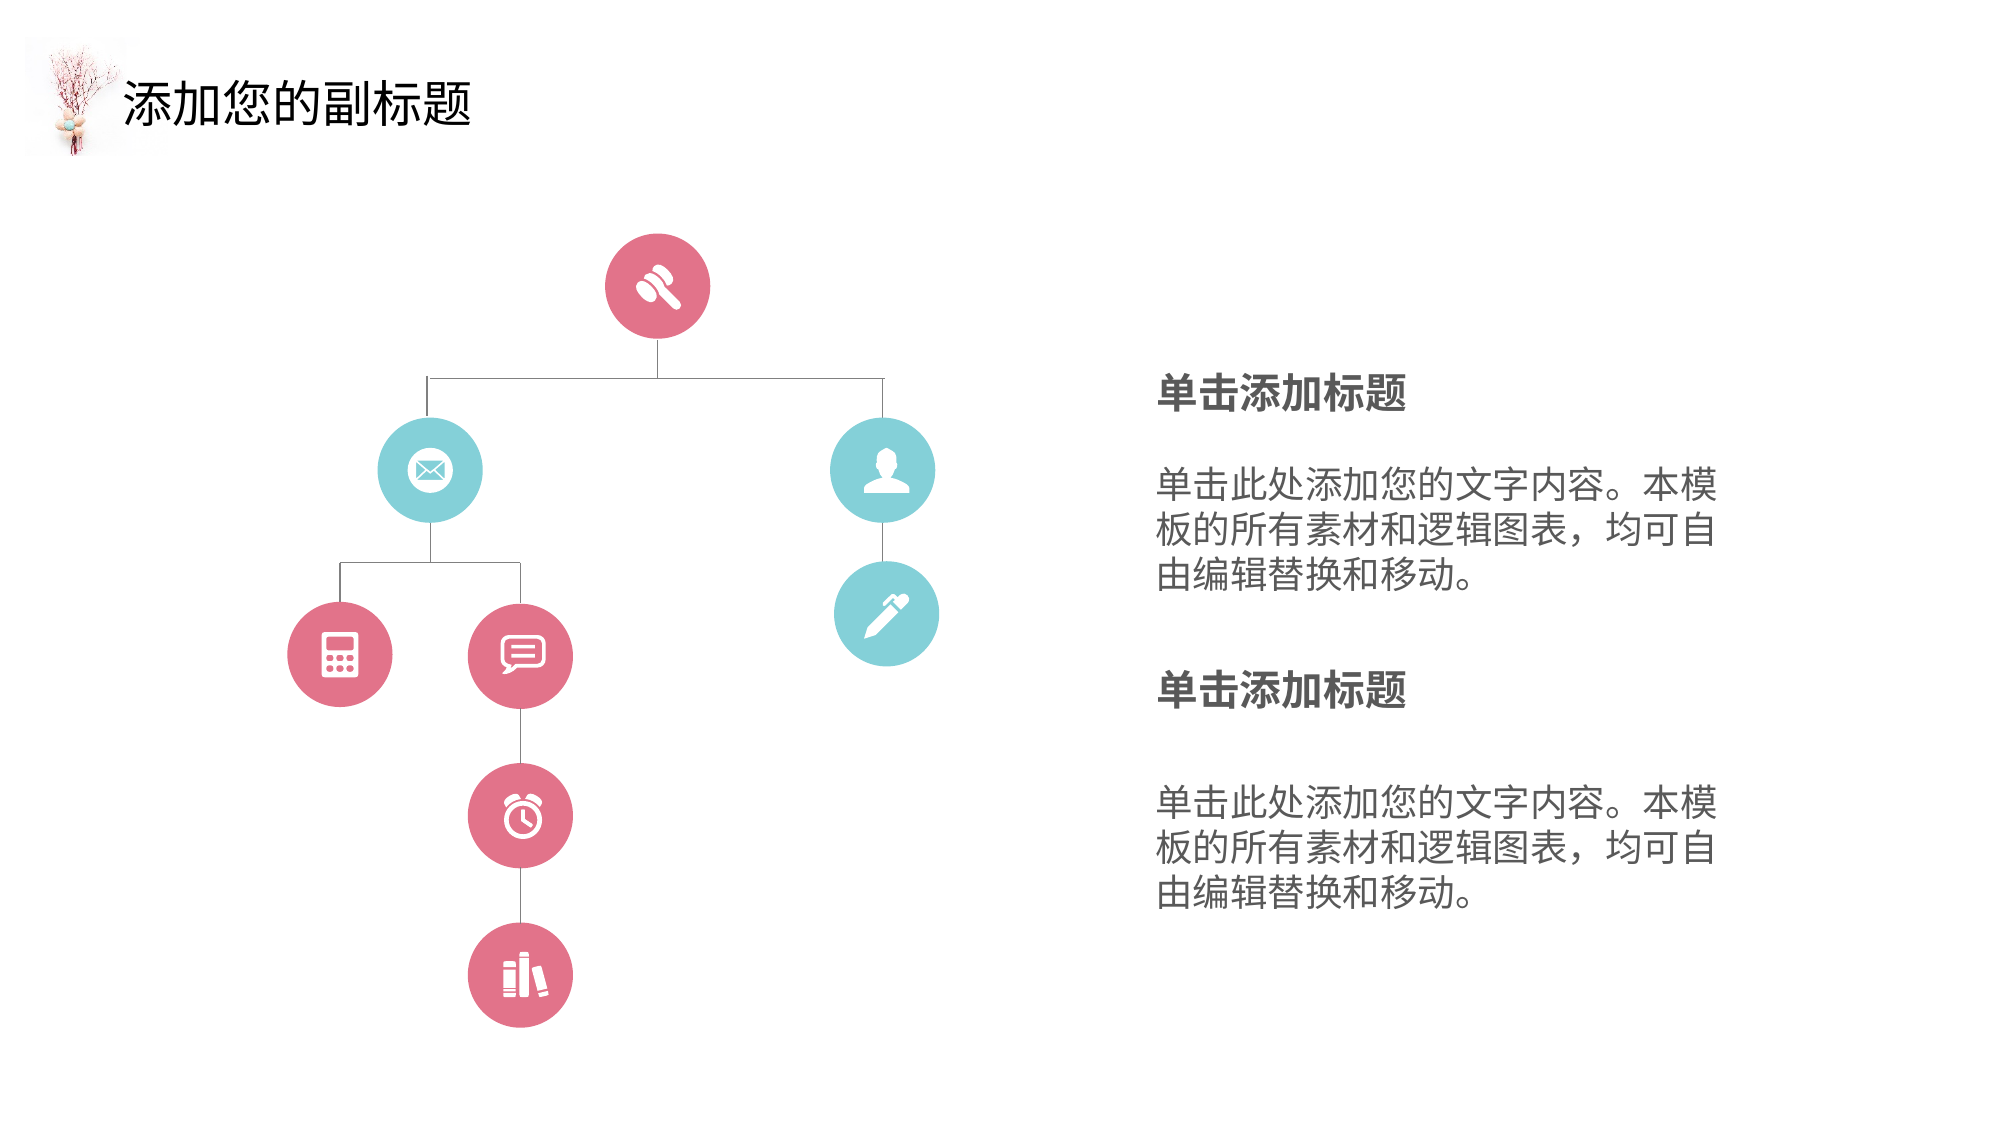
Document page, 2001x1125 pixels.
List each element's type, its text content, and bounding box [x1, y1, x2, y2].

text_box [503, 951, 550, 998]
text_box 单击添加标题 [1141, 656, 1422, 722]
text_box 单击此处添加您的文字内容。本模板的所有素材和逻辑图表，均可自由编辑替换和移动。 [1140, 771, 1753, 922]
text_box [467, 763, 573, 869]
text_box [467, 922, 573, 1028]
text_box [864, 591, 912, 639]
text_box [287, 601, 393, 708]
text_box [24, 37, 547, 156]
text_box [339, 562, 521, 604]
text_box [605, 233, 711, 339]
text_box [407, 448, 426, 493]
text_box [321, 632, 359, 678]
text_box 单击添加标题 [1141, 359, 1422, 424]
text_box [467, 603, 573, 709]
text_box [503, 792, 543, 840]
text_box [886, 447, 910, 493]
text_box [500, 634, 546, 675]
text_box [834, 561, 940, 667]
text_box [377, 417, 426, 523]
text_box 单击此处添加您的文字内容。本模板的所有素材和逻辑图表，均可自由编辑替换和移动。 [1140, 453, 1753, 604]
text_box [426, 340, 886, 563]
text_box [886, 417, 936, 523]
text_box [633, 262, 682, 310]
